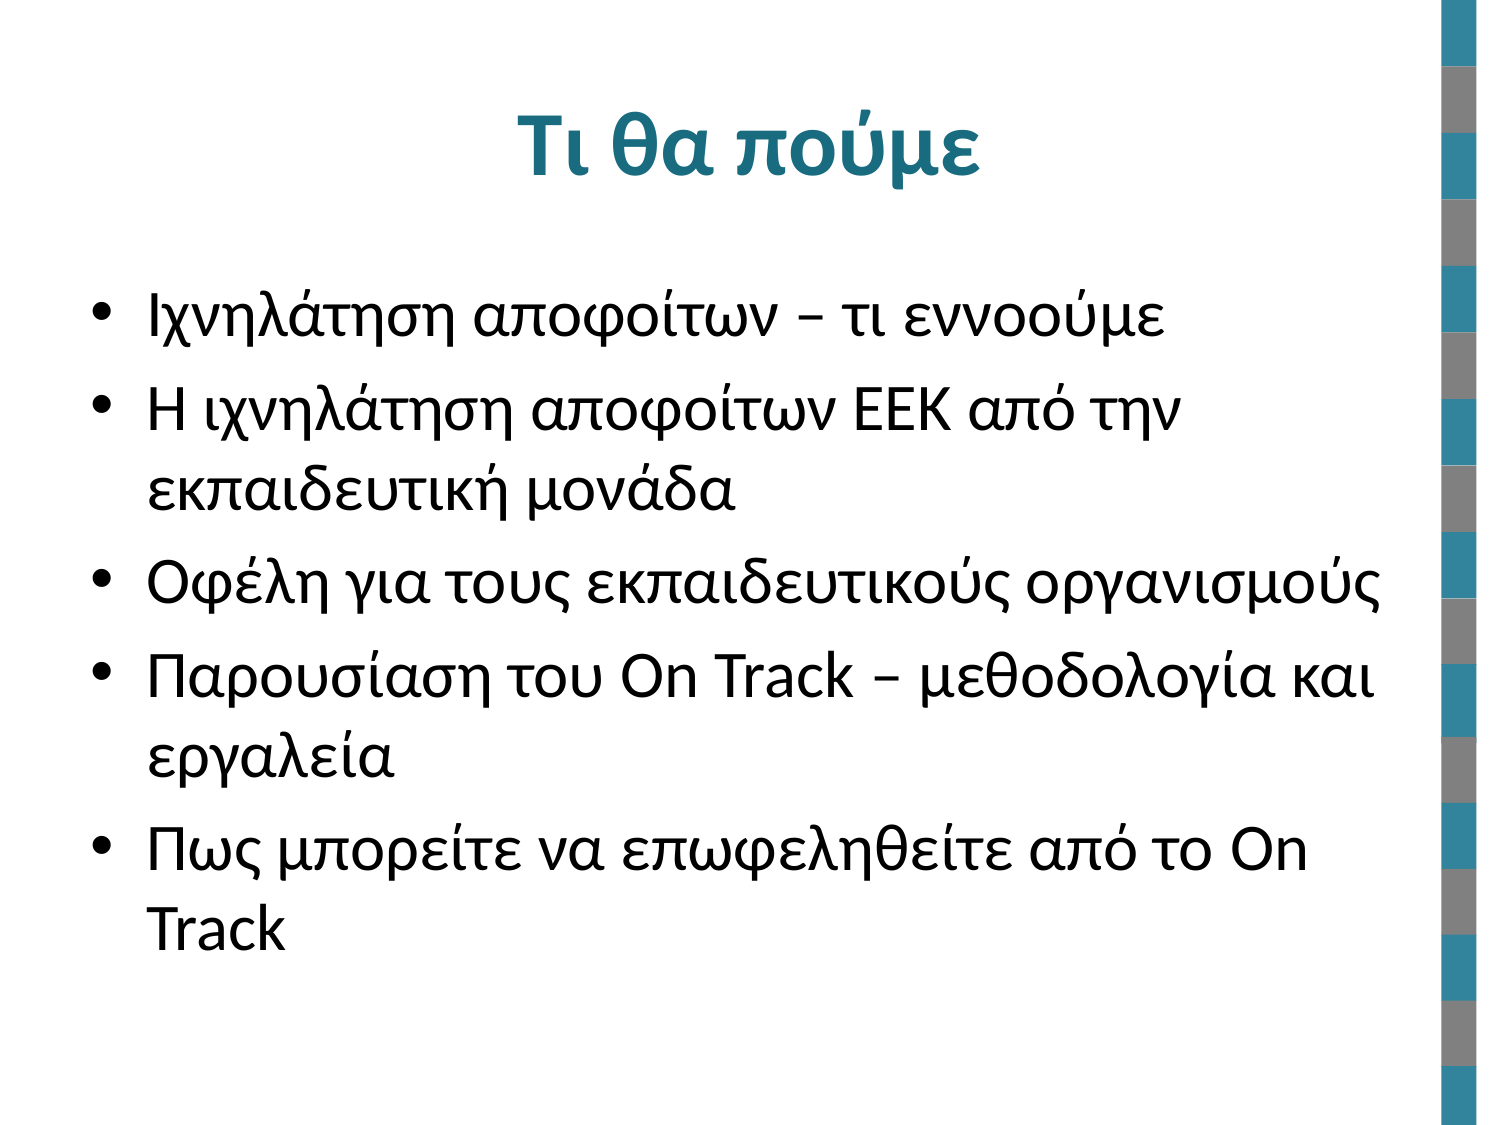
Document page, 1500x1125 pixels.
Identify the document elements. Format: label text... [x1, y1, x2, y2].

title Τι θα πούμε [75, 45, 1425, 233]
list Ιχνηλάτηση αποφοίτων – τι εννοούμε Η ιχνηλάτηση αποφοίτων ΕΕΚ από την εκπαιδευτική μονάδα Οφέλη για τους εκπαιδευτικούς οργανισμούς Παρουσίαση του On Track – μεθοδολογία και εργαλεία Πως μπορείτε να επωφεληθείτε από το On Track [75, 262, 1425, 1005]
